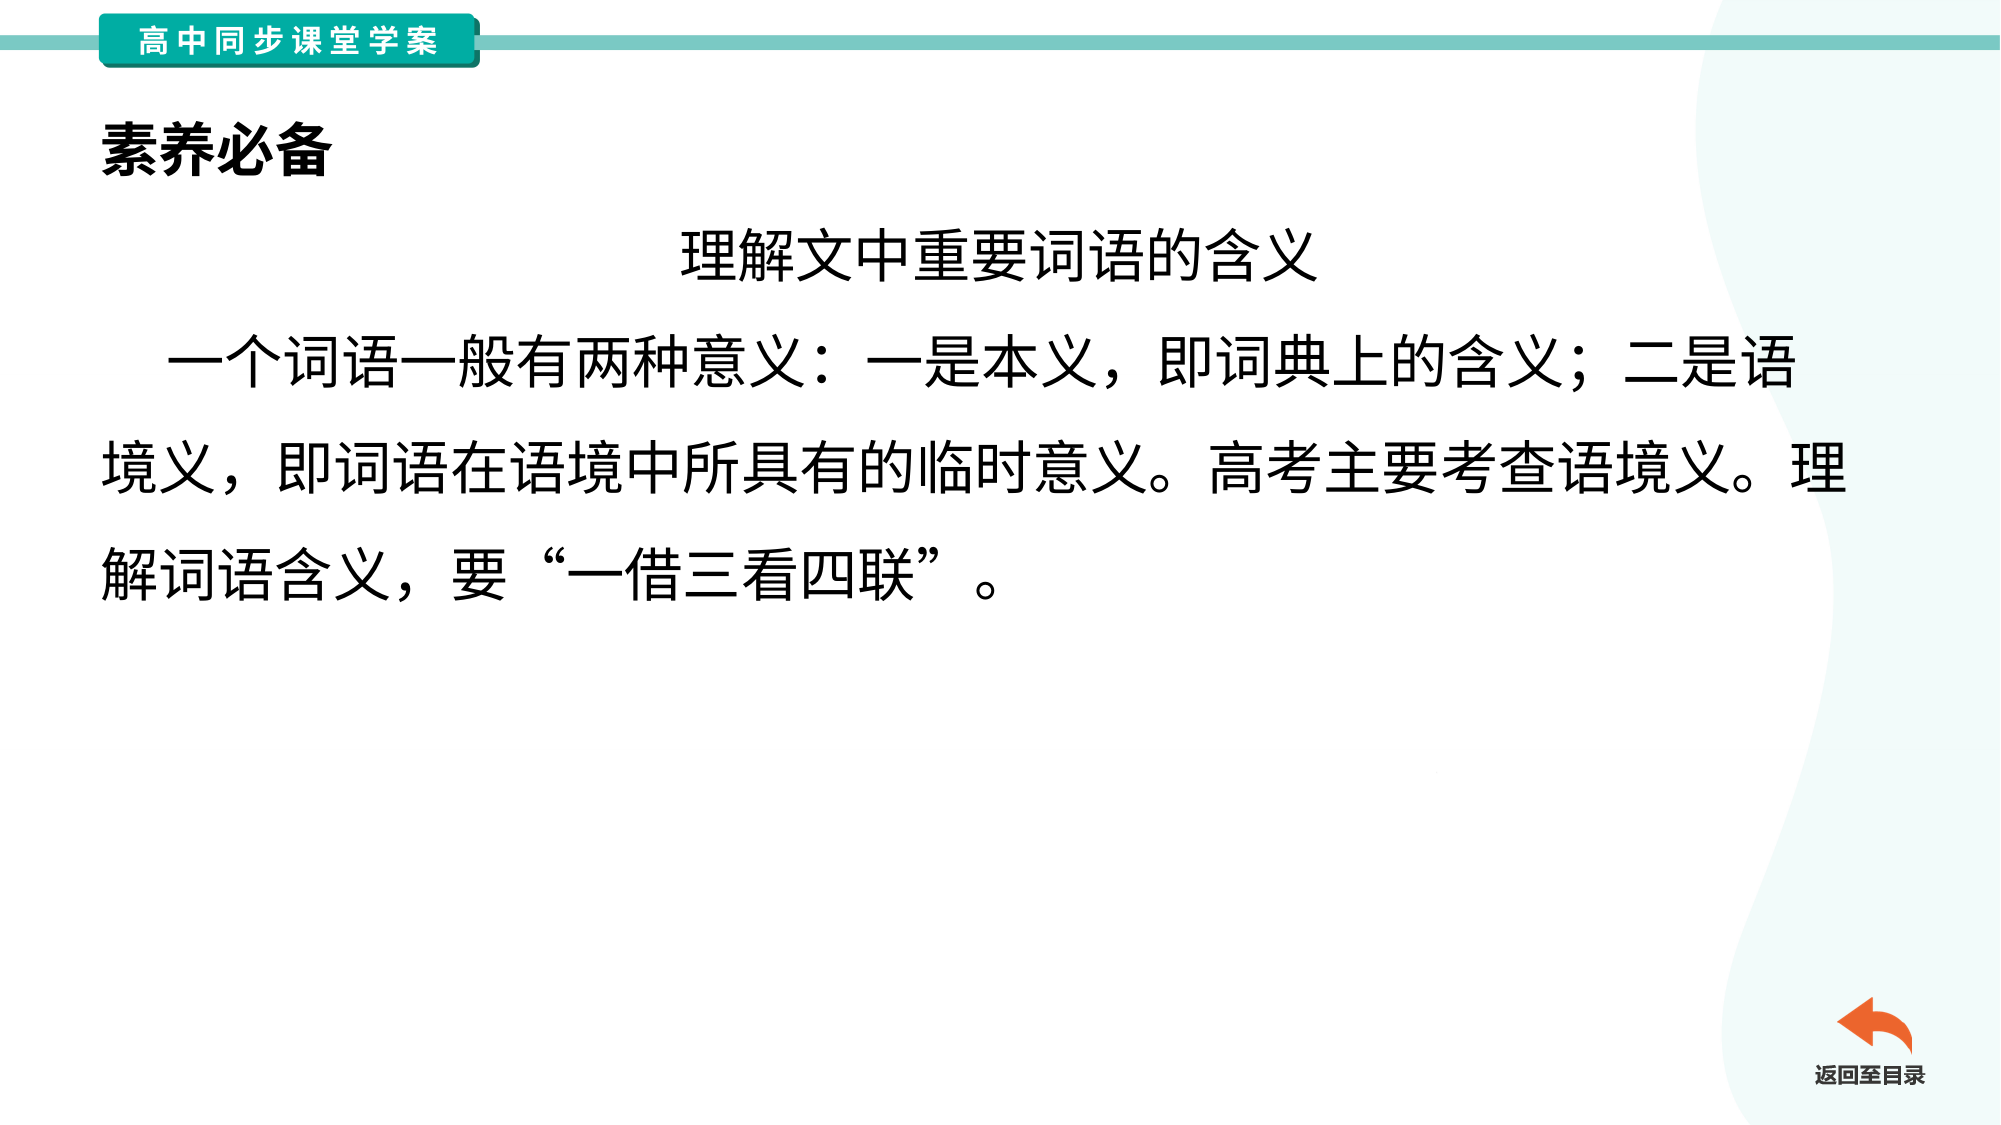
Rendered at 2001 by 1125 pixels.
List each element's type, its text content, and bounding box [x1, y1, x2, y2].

picture [0, 0, 2000, 1125]
text_box 素养必备 理解文中重要词语的含义 一个词语一般有两种意义：一是本义，即词典上的含义；二是语 境义，即词语在语境中所具有的临时意义。高考主要考查语境义。理 解词语含义，要“一借三看四联”。 [100, 76, 1899, 608]
